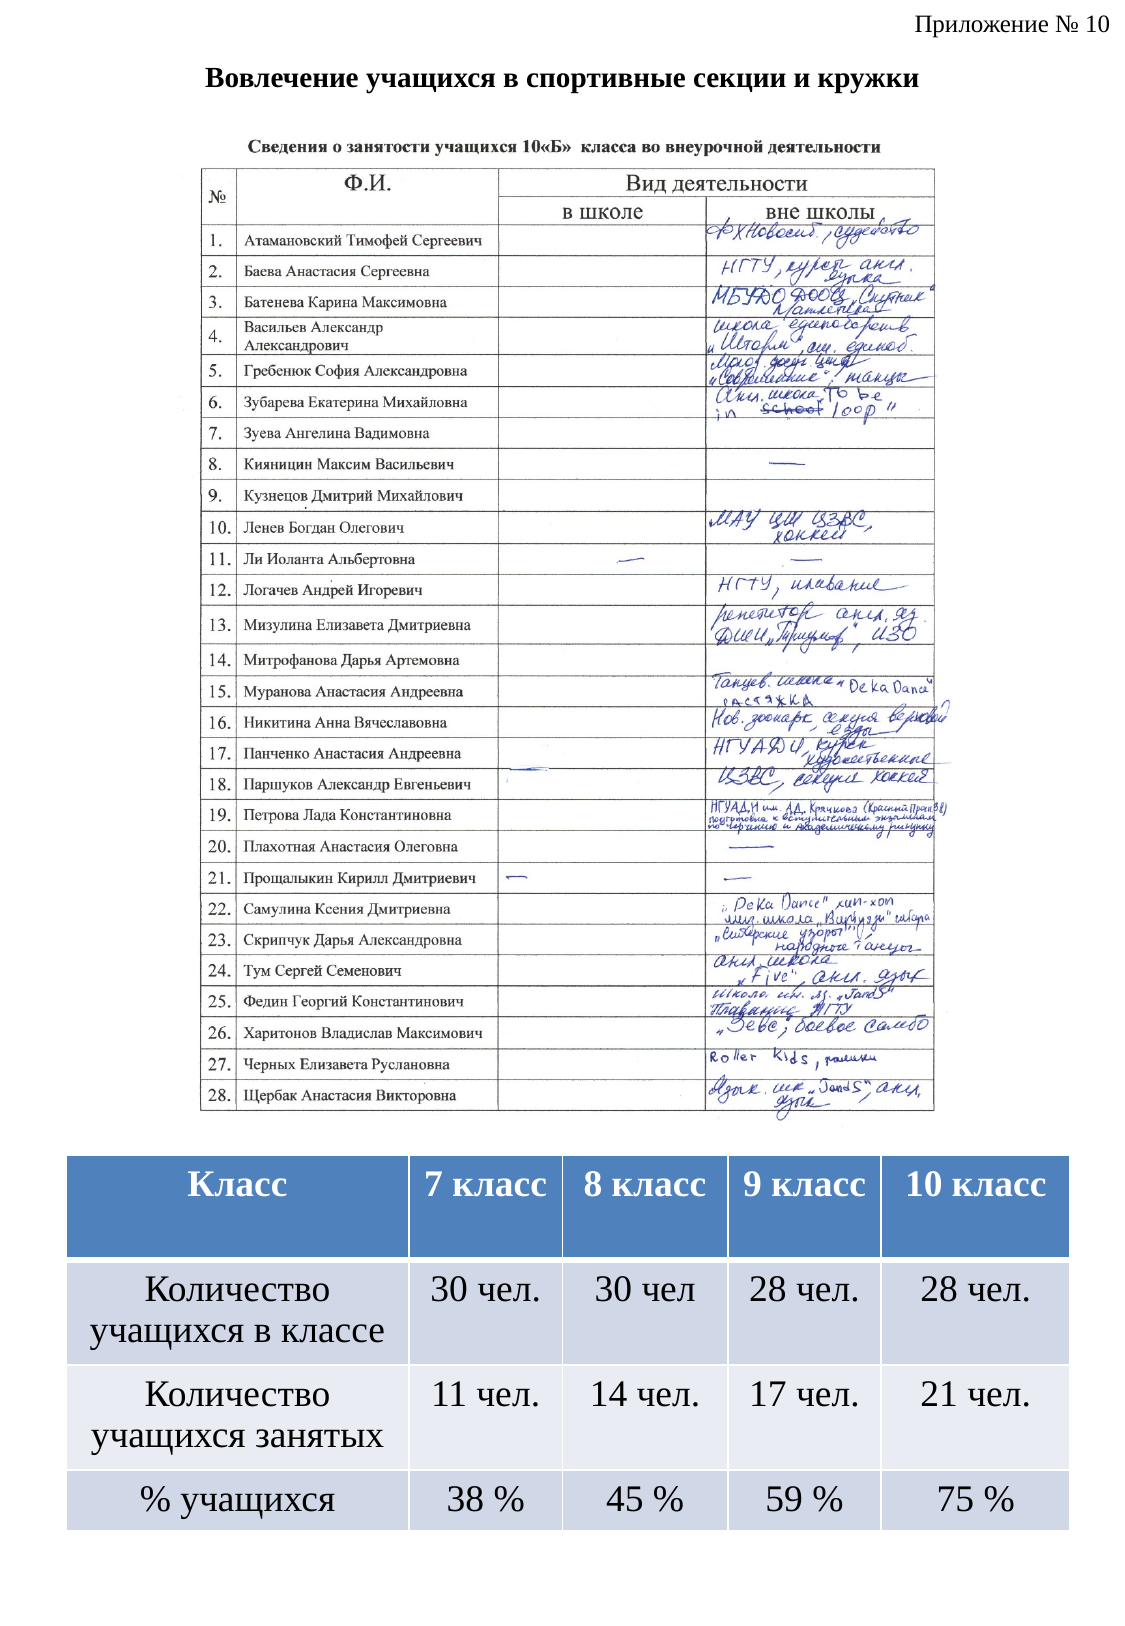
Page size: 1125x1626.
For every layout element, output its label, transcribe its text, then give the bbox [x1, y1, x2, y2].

table_header 10 класс [882, 1156, 1069, 1257]
table_header 9 класс [729, 1156, 880, 1257]
text_box Вовлечение учащихся в спортивные секции и кружки [0, 50, 1125, 101]
table_cell 28 чел. [882, 1263, 1069, 1364]
table_cell 11 чел. [410, 1366, 562, 1469]
table_header 7 класс [410, 1156, 562, 1257]
table_cell 30 чел. [410, 1263, 562, 1364]
table_header Класс [67, 1156, 408, 1257]
table_cell Количество учащихся занятых [67, 1366, 408, 1469]
table_cell 17 чел. [729, 1366, 880, 1469]
table_header 8 класс [563, 1156, 727, 1257]
text_box Приложение № 10 [614, 0, 1125, 45]
table_cell 59 % [729, 1471, 880, 1530]
table_cell 21 чел. [882, 1366, 1069, 1469]
table_cell 28 чел. [729, 1263, 880, 1364]
table_cell 45 % [563, 1471, 727, 1530]
table_cell 75 % [882, 1471, 1069, 1530]
table_cell 38 % [410, 1471, 562, 1530]
table_cell 14 чел. [563, 1366, 727, 1469]
table_cell Количество учащихся в классе [67, 1263, 408, 1364]
table_cell 30 чел [563, 1263, 727, 1364]
table_cell % учащихся [67, 1471, 408, 1530]
picture [172, 106, 953, 1133]
